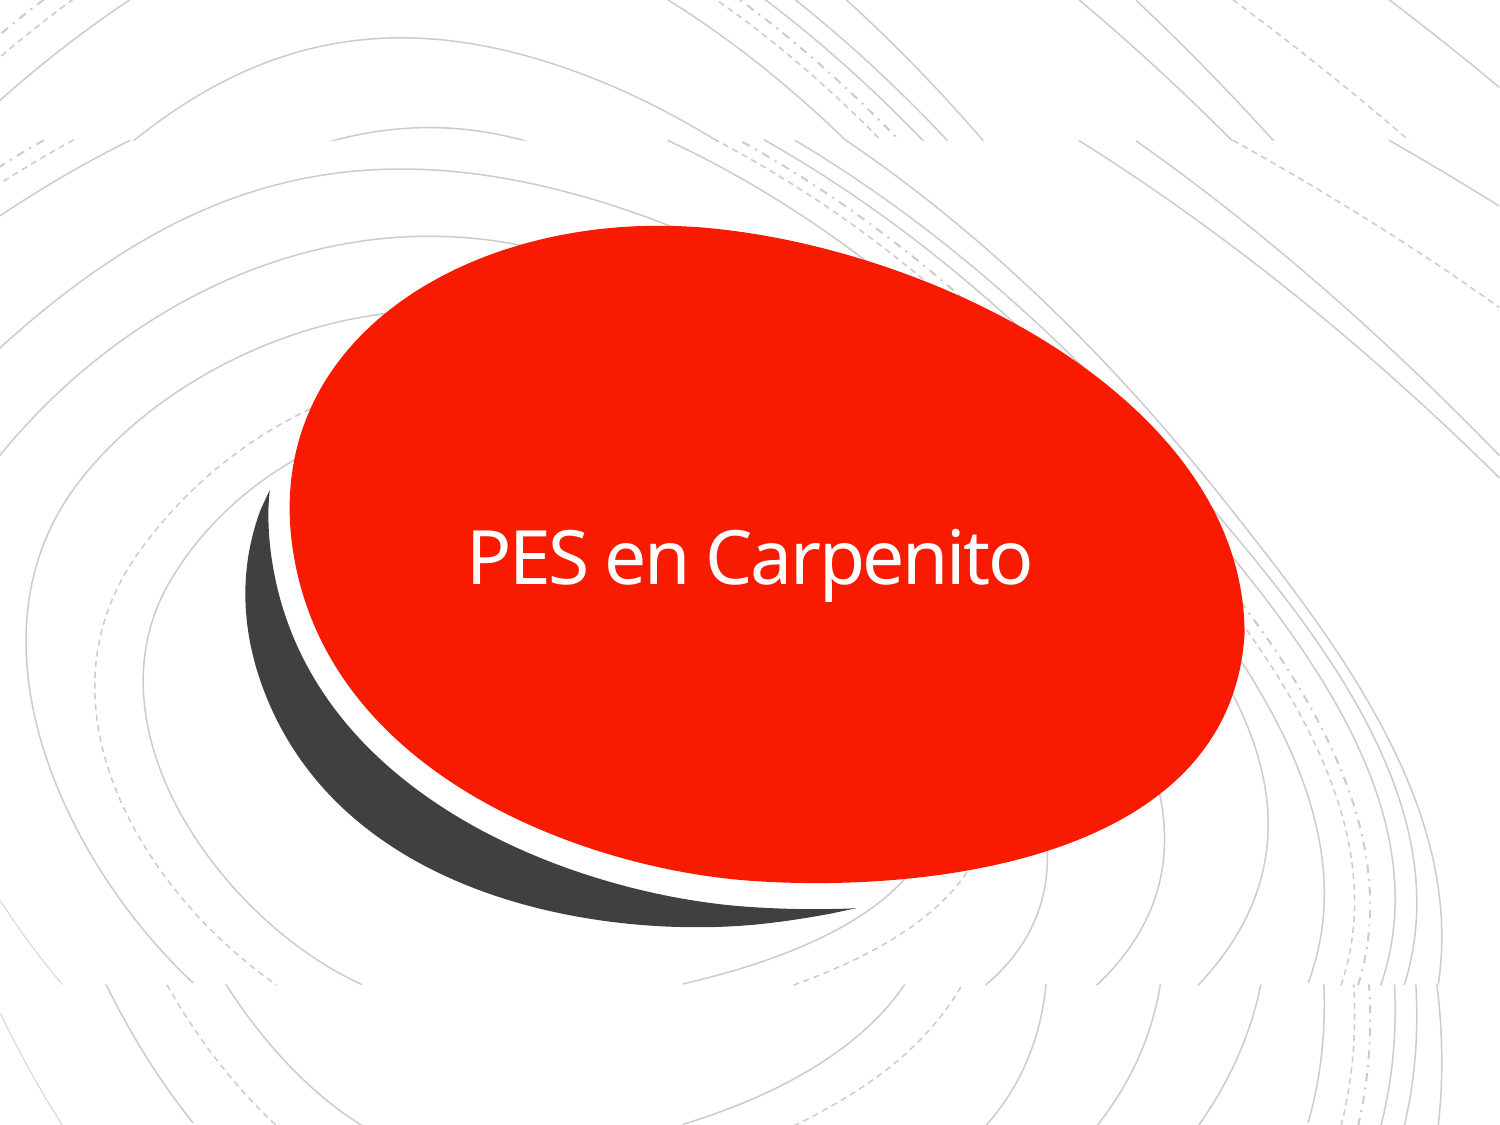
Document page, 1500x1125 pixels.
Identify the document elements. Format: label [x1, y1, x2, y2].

text_box [0, 133, 1500, 986]
